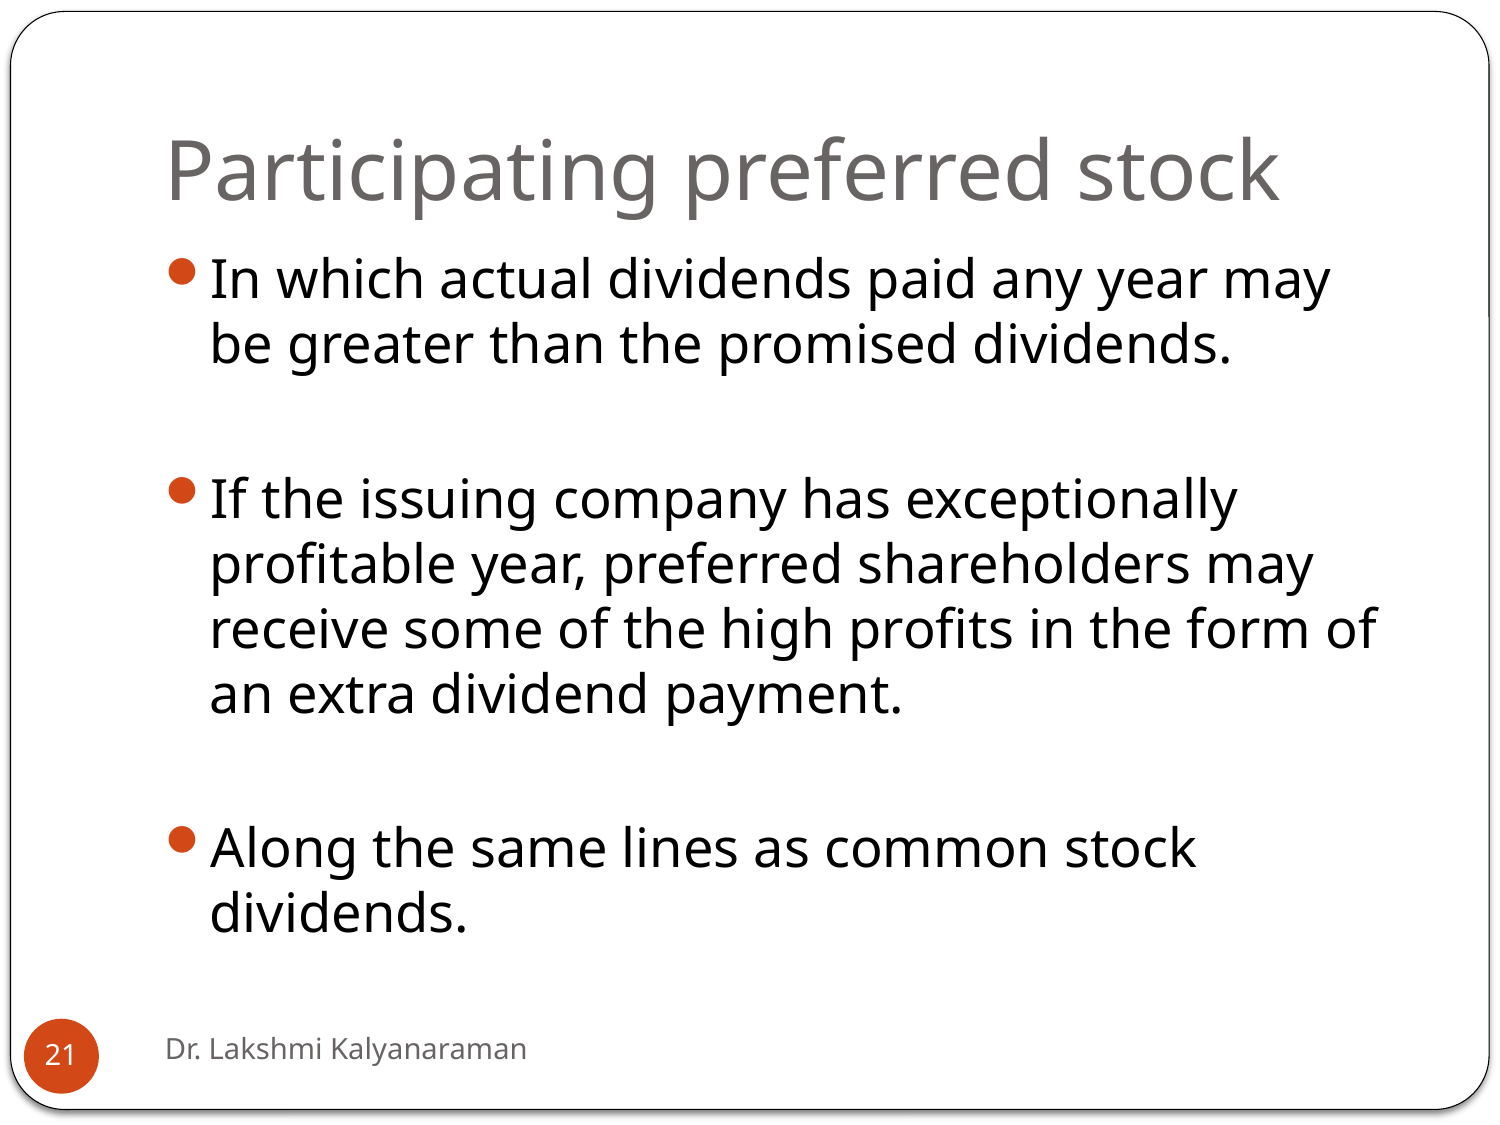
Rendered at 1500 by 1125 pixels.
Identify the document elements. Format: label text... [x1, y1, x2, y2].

list In which actual dividends paid any year may be greater than the promised dividends. If the issuing company has exceptionally profitable year, preferred shareholders may receive some of the high profits in the form of an extra dividend payment. Along the same lines as common stock dividends. [150, 237, 1425, 988]
title Participating preferred stock [150, 45, 1425, 233]
slide_number 21 [23, 1018, 99, 1094]
footer Dr. Lakshmi Kalyanaraman [150, 1012, 800, 1088]
